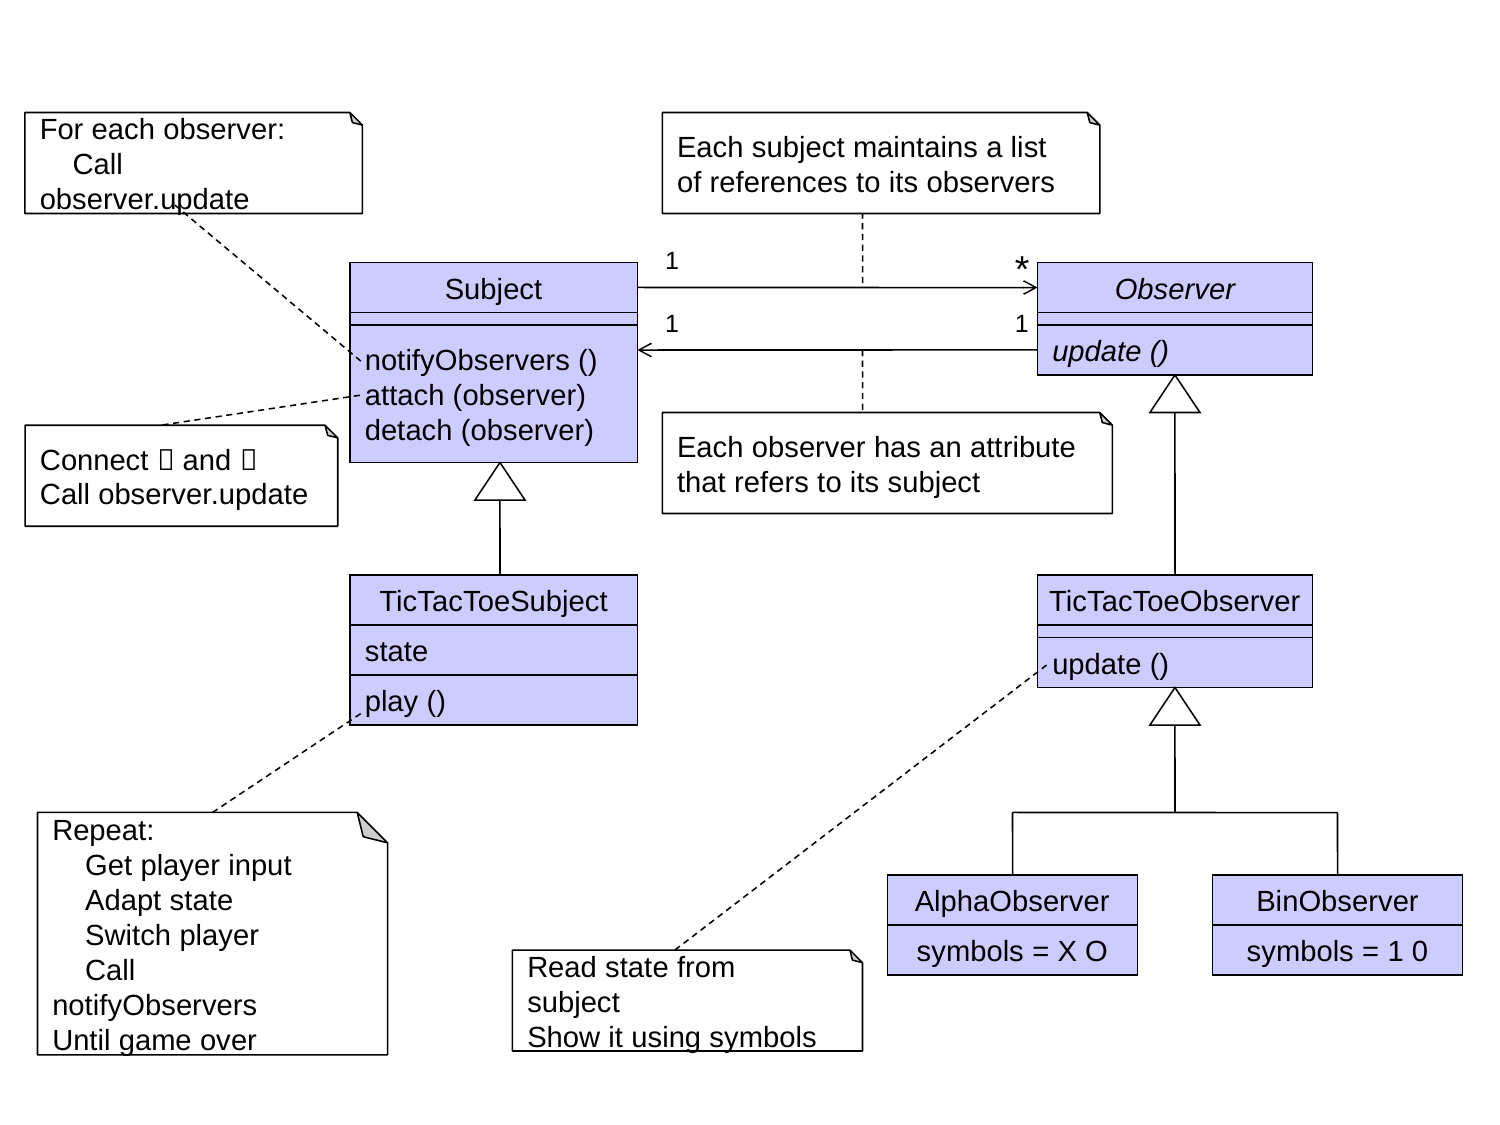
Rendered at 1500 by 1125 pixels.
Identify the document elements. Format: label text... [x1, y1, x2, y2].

text_box notifyObservers () attach (observer) detach (observer) [349, 324, 638, 463]
text_box update () [1037, 324, 1313, 375]
text_box [1149, 375, 1201, 413]
text_box For each observer: Call observer.update [24, 112, 363, 214]
text_box Subject [349, 262, 638, 312]
text_box play () [349, 675, 638, 725]
text_box [349, 312, 638, 324]
text_box Each subject maintains a list of references to its observers [662, 112, 1100, 214]
text_box Repeat: Get player input Adapt state Switch player Call notifyObservers Until game over [37, 812, 388, 1055]
text_box [638, 343, 862, 358]
text_box TicTacToeSubject [349, 575, 638, 625]
text_box Connect  and  Call observer.update [25, 425, 338, 527]
text_box * [1000, 237, 1045, 298]
text_box update () [1037, 637, 1313, 688]
text_box symbols = 1 0 [1212, 924, 1463, 975]
text_box TicTacToeObserver [1037, 575, 1313, 624]
text_box 1 [650, 237, 694, 283]
text_box 1 [650, 299, 694, 345]
text_box [1044, 312, 1313, 324]
text_box AlphaObserver [887, 875, 1138, 924]
text_box BinObserver [1212, 875, 1463, 924]
text_box Observer [1037, 262, 1313, 312]
text_box 1 [1000, 299, 1044, 345]
text_box [1149, 687, 1201, 726]
text_box symbols = X O [887, 924, 1138, 975]
text_box state [349, 625, 638, 675]
text_box [637, 280, 1038, 295]
text_box Each observer has an attribute that refers to its subject [662, 412, 1113, 514]
text_box [474, 463, 526, 501]
text_box Read state from subject Show it using symbols [512, 950, 863, 1052]
text_box [1037, 624, 1313, 637]
